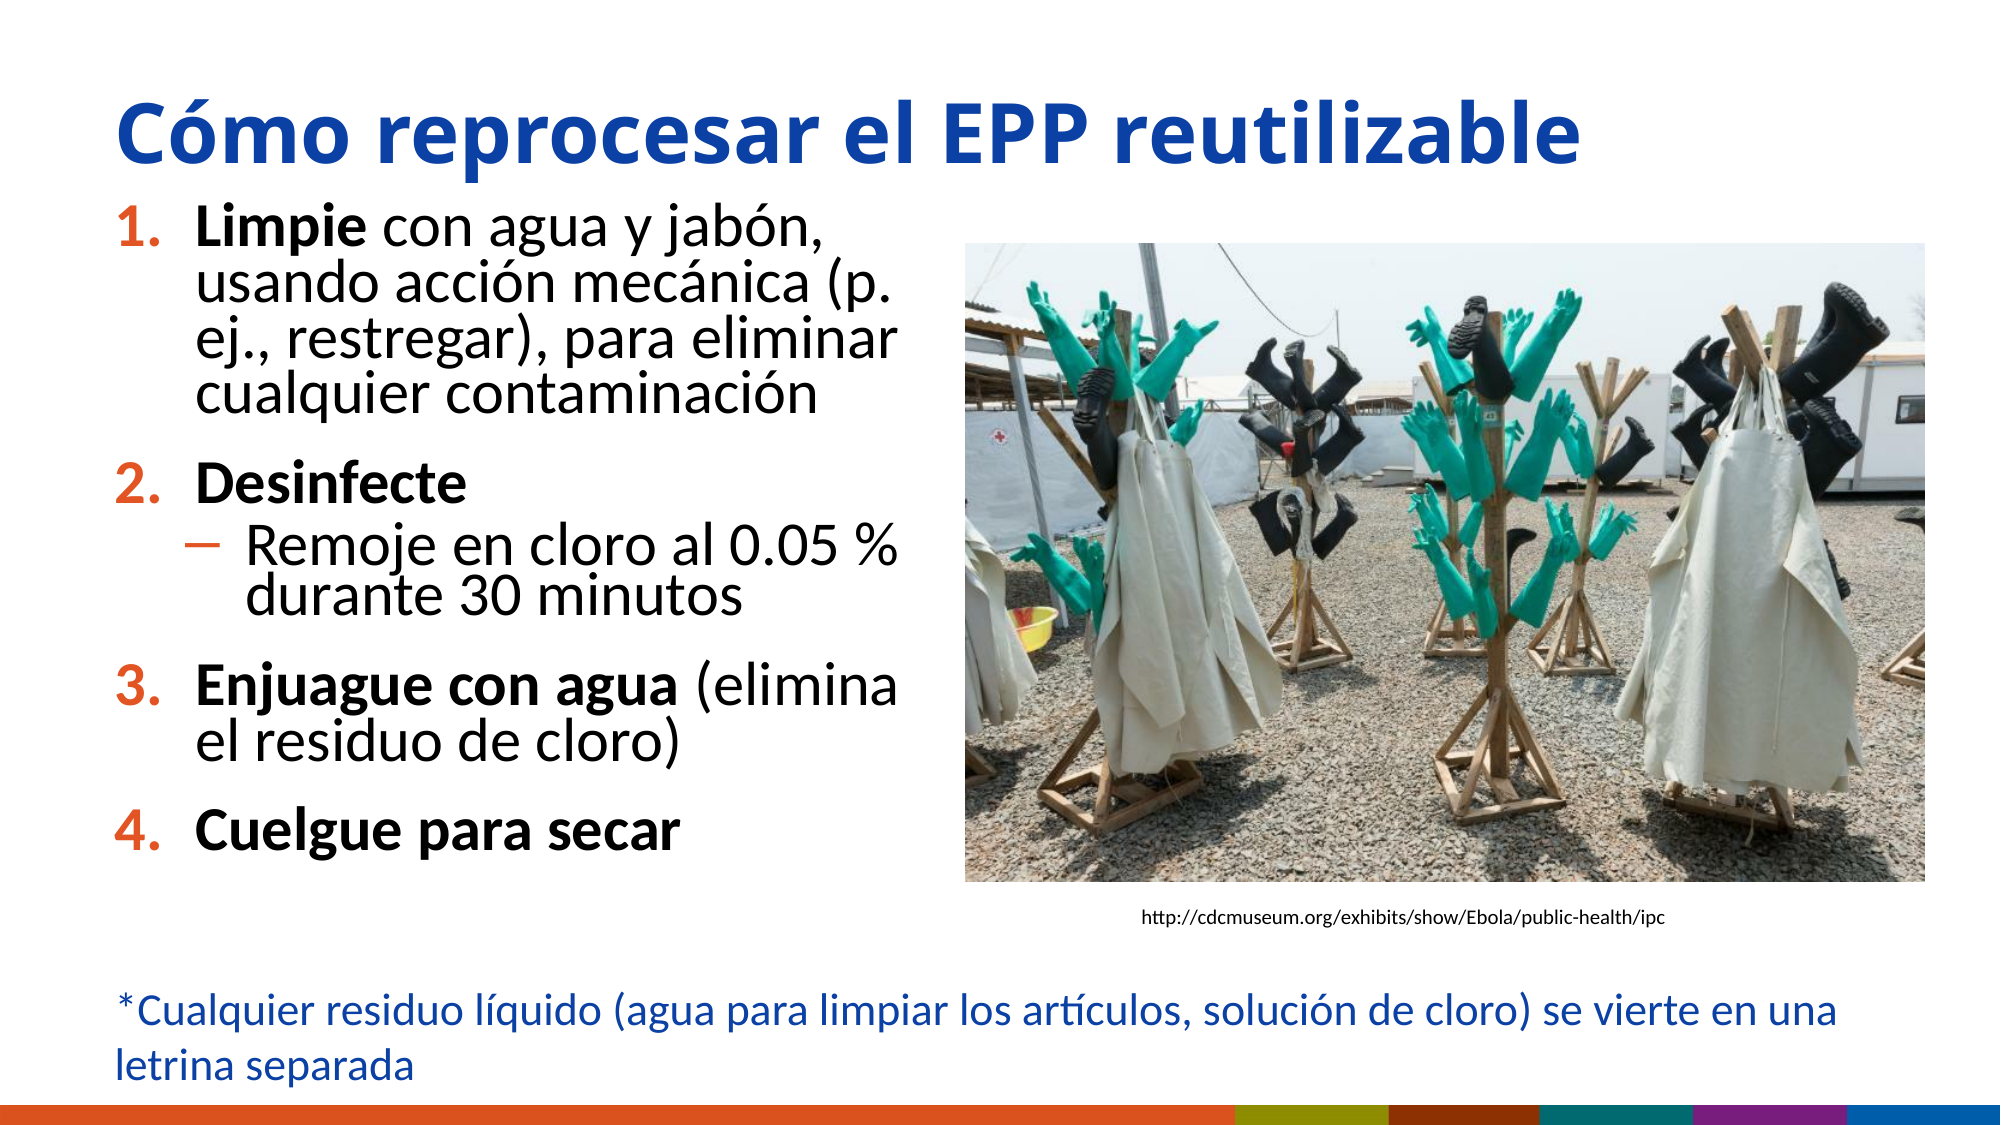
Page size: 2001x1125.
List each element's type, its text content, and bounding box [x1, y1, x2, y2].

text_box *Cualquier residuo líquido (agua para limpiar los artículos, solución de cloro) se vierte en una letrina separada [99, 972, 1900, 1098]
list Limpie con agua y jabón, usando acción mecánica (p. ej., restregar), para eliminar cualquier contaminación Desinfecte Remoje en cloro al 0.05 % durante 30 minutos Enjuague con agua (elimina el residuo de cloro) Cuelgue para secar [99, 196, 918, 972]
picture [965, 243, 1926, 882]
title Cómo reprocesar el EPP reutilizable [99, 45, 1900, 188]
text_box http://cdcmuseum.org/exhibits/show/Ebola/public-health/ipc [1126, 896, 1877, 937]
picture [0, 1105, 2000, 1125]
